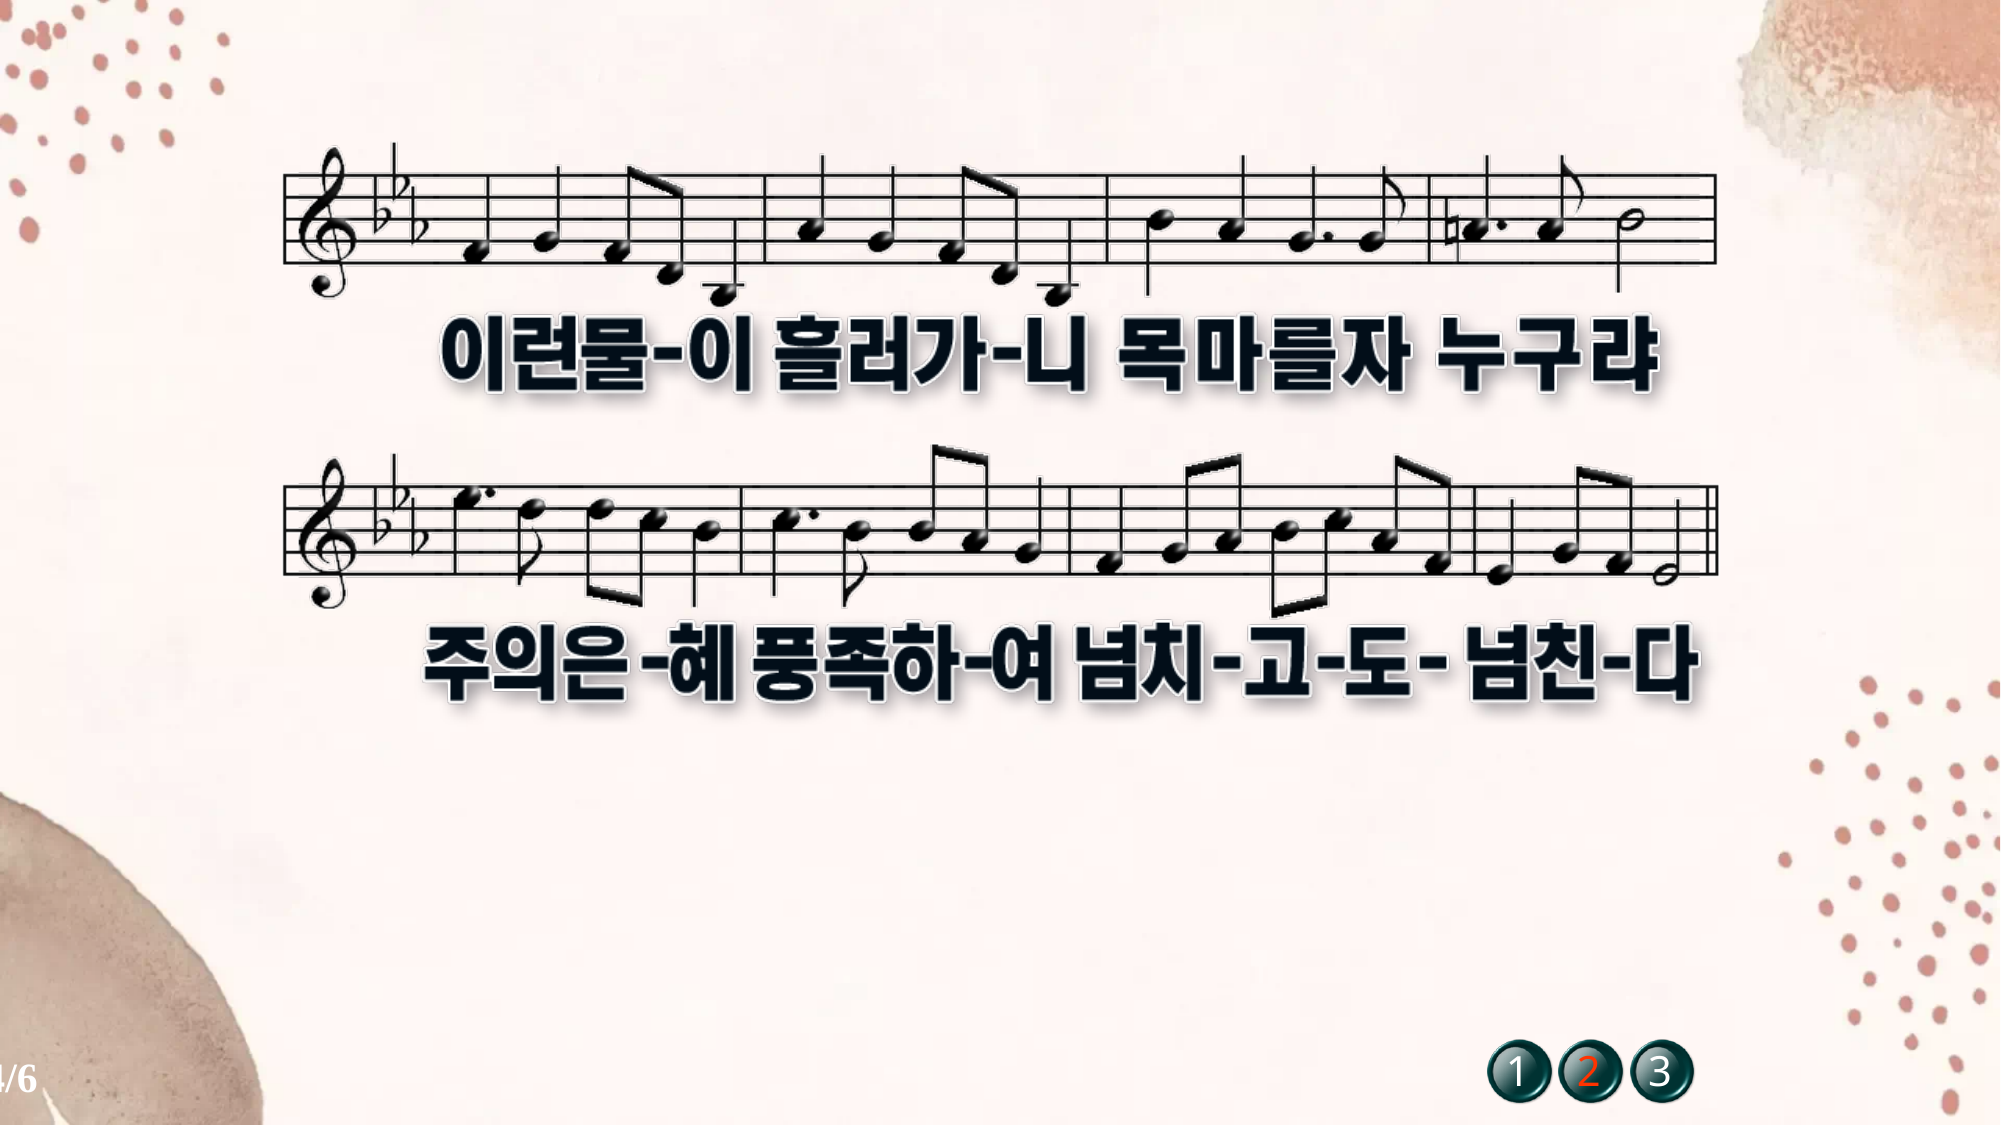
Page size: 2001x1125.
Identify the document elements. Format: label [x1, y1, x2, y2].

text_box [1627, 1035, 1697, 1106]
picture [0, 0, 2001, 1125]
text_box [1484, 1035, 1555, 1106]
text_box [1555, 1035, 1626, 1106]
